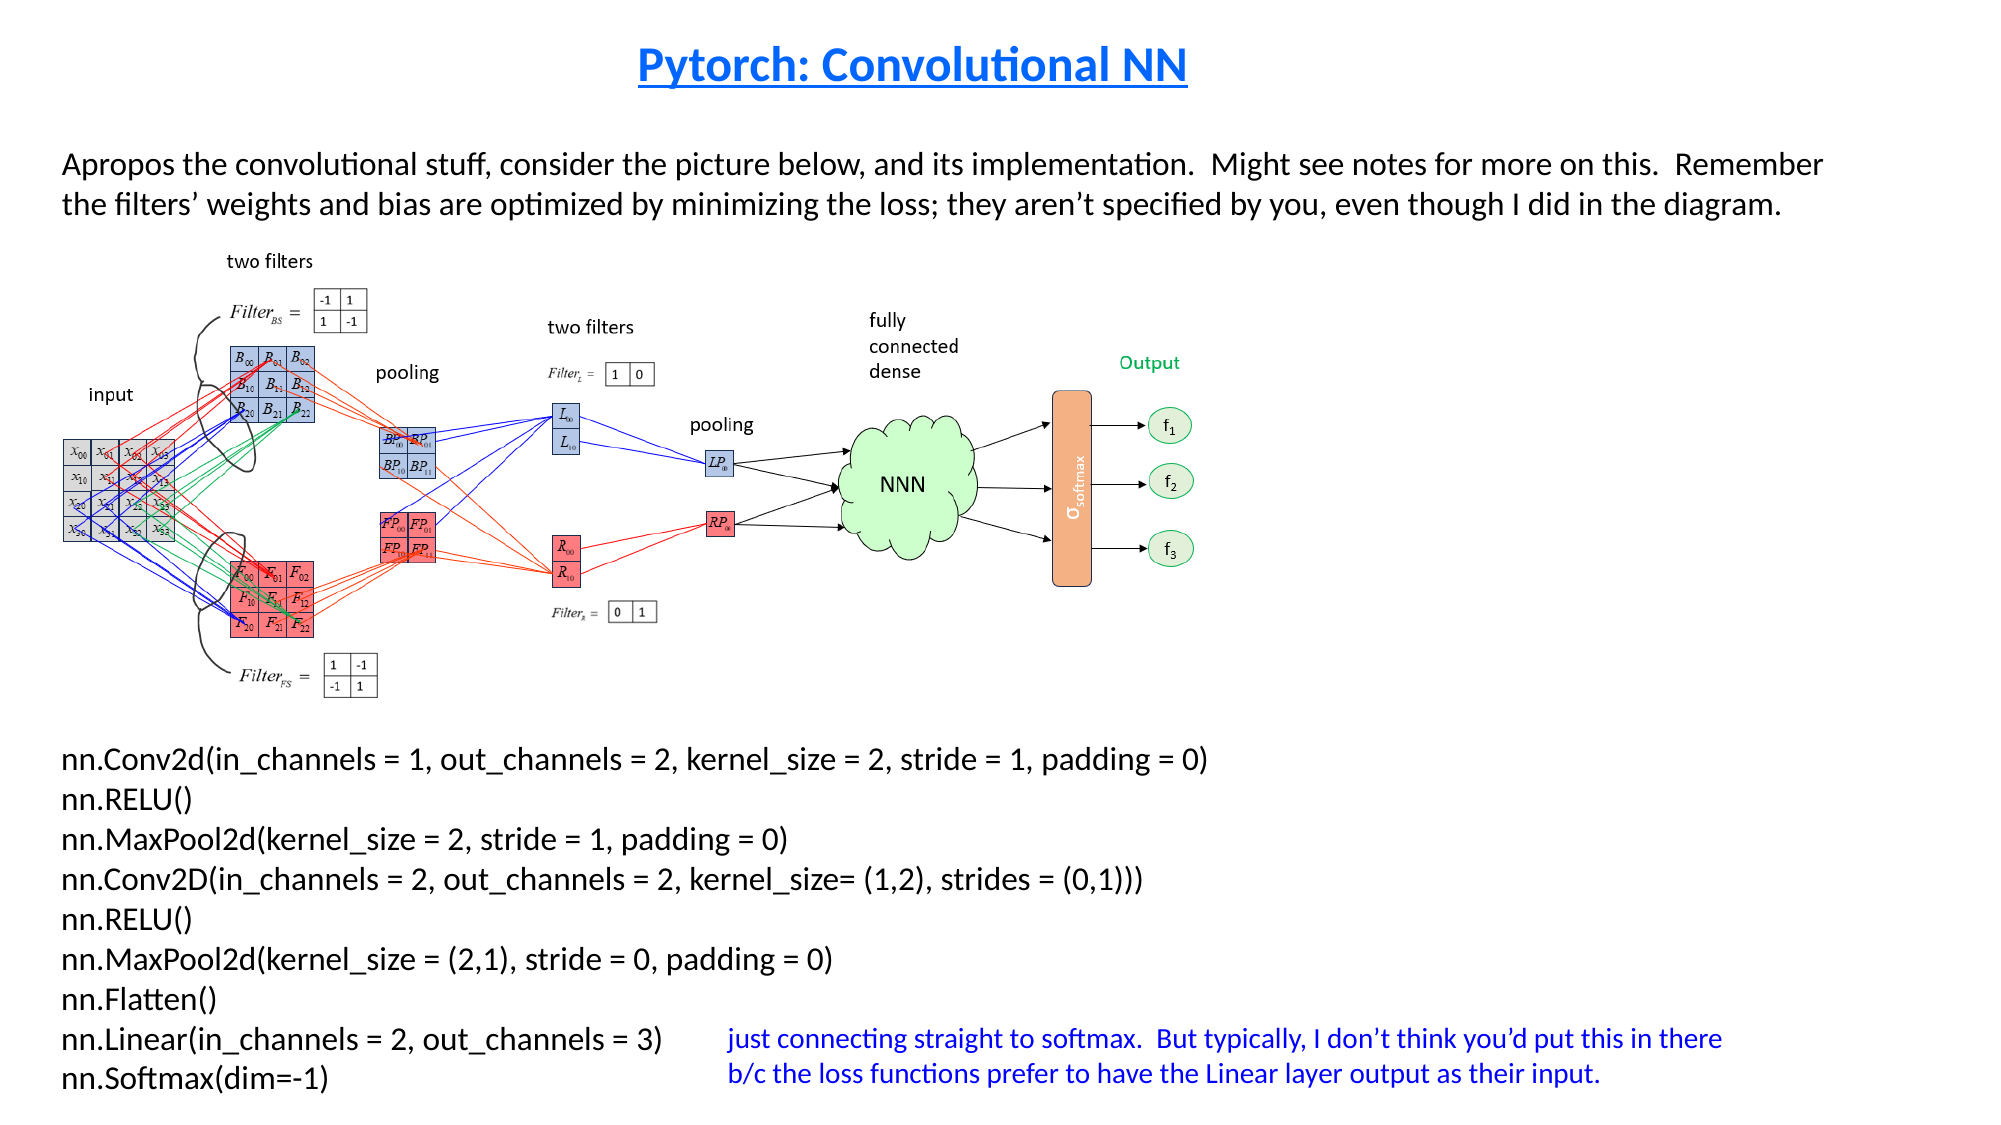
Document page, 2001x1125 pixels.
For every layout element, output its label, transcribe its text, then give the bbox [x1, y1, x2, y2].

text_box nn.Conv2d(in_channels = 1, out_channels = 2, kernel_size = 2, stride = 1, padding = 0) nn.RELU() nn.MaxPool2d(kernel_size = 2, stride = 1, padding = 0) nn.Conv2D(in_channels = 2, out_channels = 2, kernel_size= (1,2), strides = (0,1))) nn.RELU() nn.MaxPool2d(kernel_size = (2,1), stride = 0, padding = 0) nn.Flatten() nn.Linear(in_channels = 2, out_channels = 3) nn.Softmax(dim=-1) [46, 729, 1273, 1104]
text_box just connecting straight to softmax. But typically, I don’t think you’d put this in there b/c the loss functions prefer to have the Linear layer output as their input. [712, 1011, 1765, 1097]
text_box Pytorch: Convolutional NN [622, 24, 1204, 100]
picture [57, 247, 1206, 707]
text_box Apropos the convolutional stuff, consider the picture below, and its implementation. Might see notes for more on this. Remember the filters’ weights and bias are optimized by minimizing the loss; they aren’t specified by you, even though I did in the diagram. [47, 134, 1873, 230]
